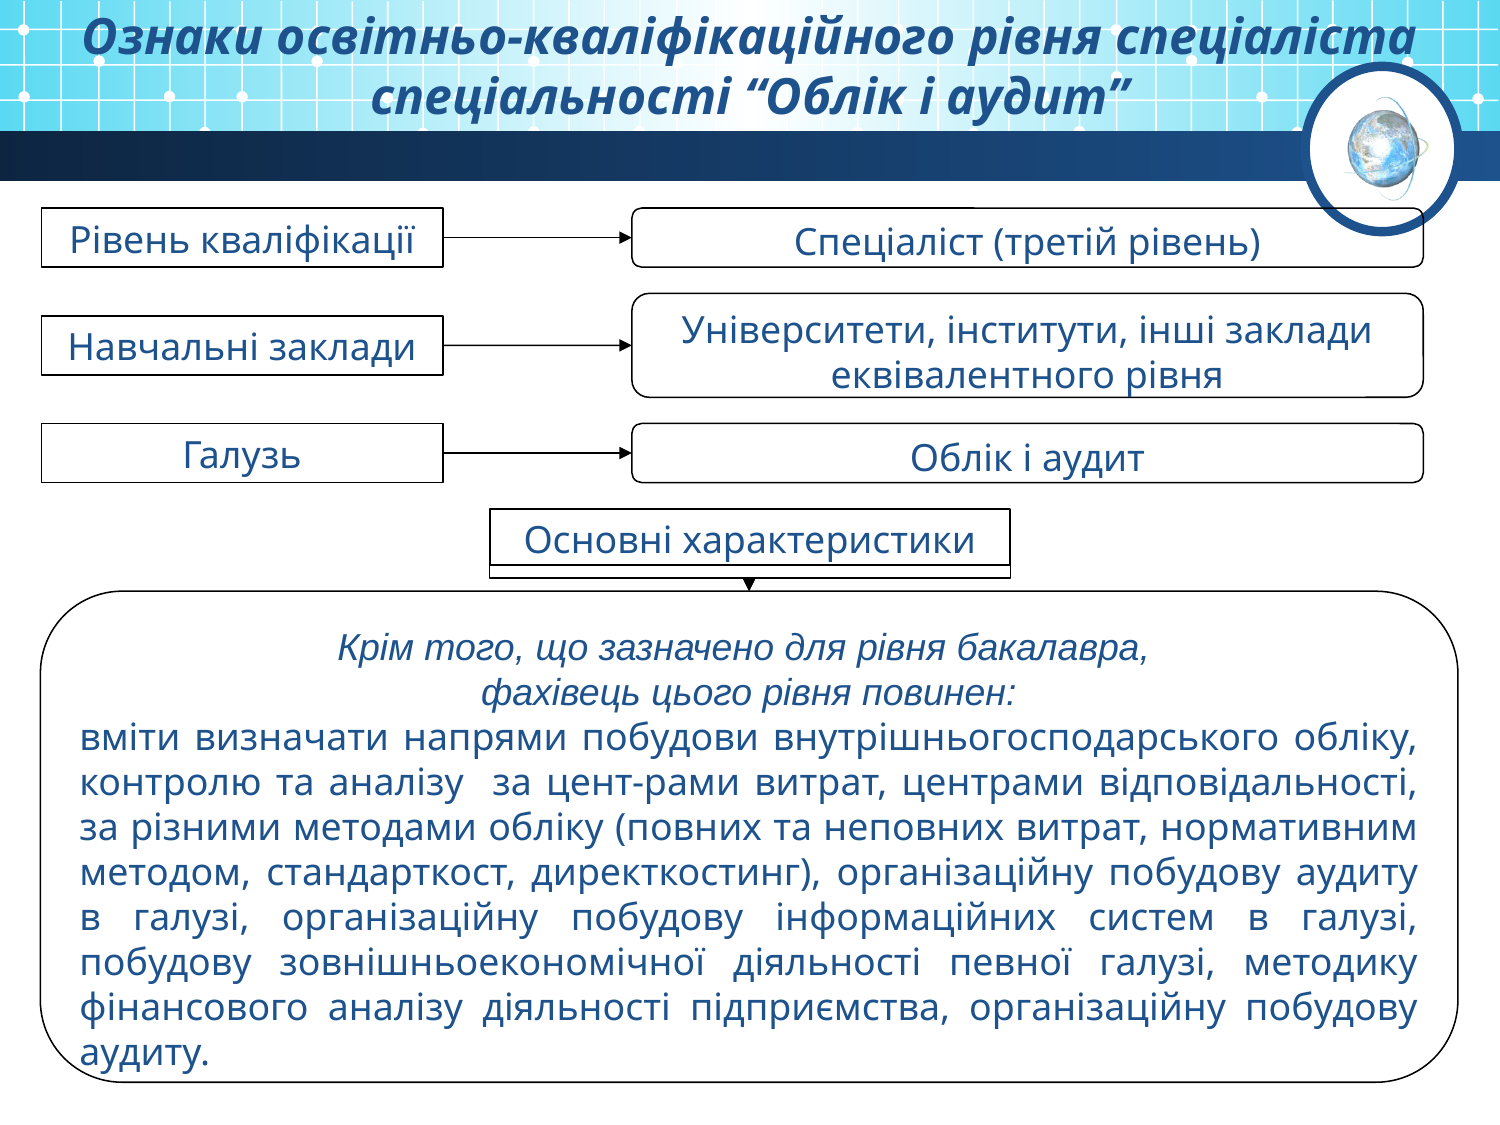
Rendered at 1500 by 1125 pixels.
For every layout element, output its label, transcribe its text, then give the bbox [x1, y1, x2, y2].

text_box Основні характеристики [490, 508, 1010, 536]
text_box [489, 536, 750, 592]
picture [1310, 130, 1454, 213]
title Ознаки освітньо-кваліфікаційного рівня спеціаліста спеціальності “Облік і аудит” [0, 0, 1500, 130]
text_box Спеціаліст (третій рівень) [631, 207, 1424, 268]
text_box Рівень кваліфікації [41, 208, 443, 268]
text_box Університети, інститути, інші заклади еквівалентного рівня [631, 293, 1424, 398]
text_box Облік і аудит [631, 423, 1424, 483]
text_box Навчальні заклади [41, 315, 443, 375]
text_box Крім того, що зазначено для рівня бакалавра, фахівець цього рівня повинен: вміти визначати напрями побудови внутрішньогосподарського обліку, контролю та аналізу за цент-рами витрат, центрами відповідальності, за різними методами обліку (повних та неповних витрат, нормативним методом, стандарткост, директкостинг), організаційну побудову аудиту в галузі, організаційну побудову інформаційних систем в галузі, побудову зовнішньоекономічної діяльності певної галузі, методику фінансового аналізу діяльності підприємства, організаційну побудову аудиту. [40, 591, 1458, 1083]
text_box Галузь [41, 423, 443, 483]
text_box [750, 536, 1011, 592]
